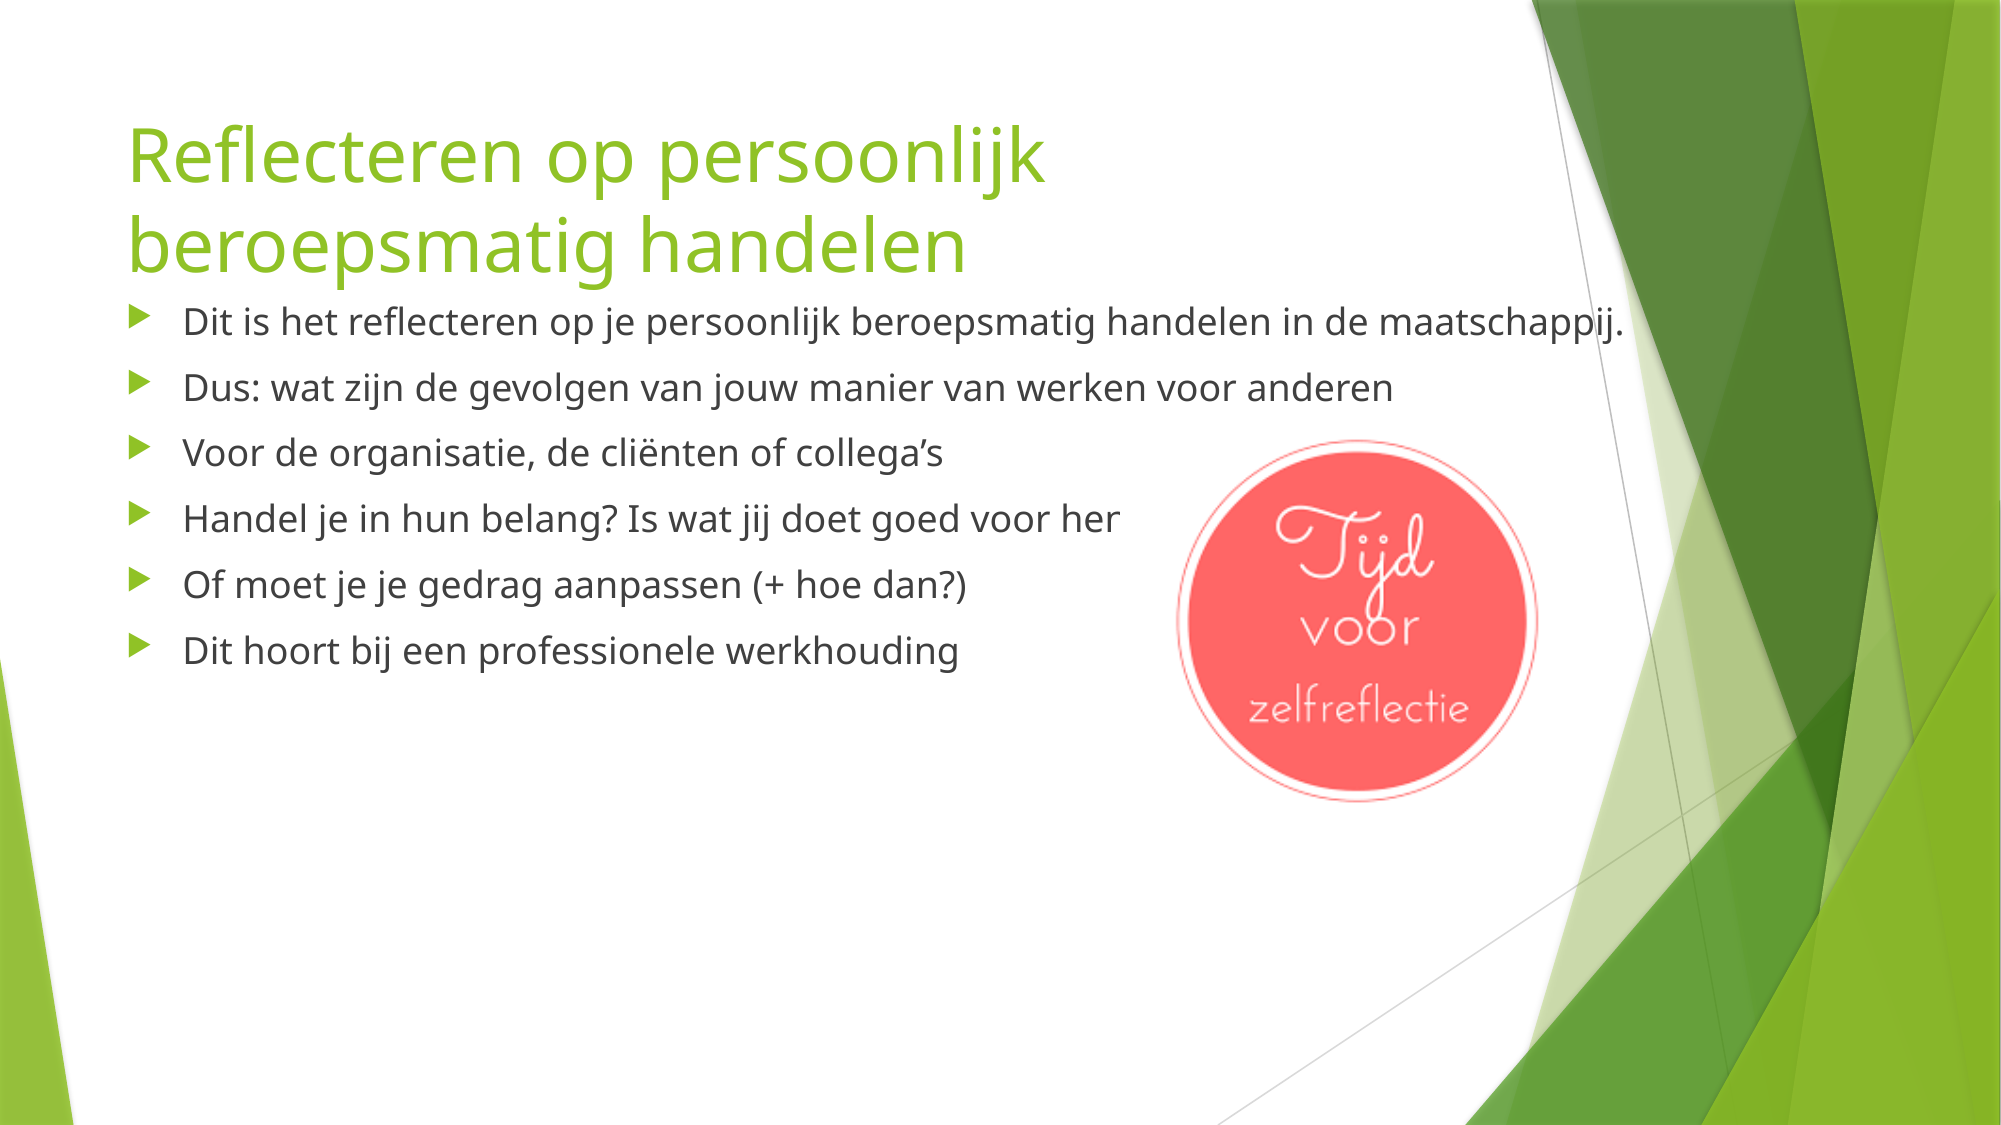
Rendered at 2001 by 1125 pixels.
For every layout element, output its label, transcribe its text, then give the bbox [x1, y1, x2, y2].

picture [1119, 427, 1581, 817]
list Dit is het reflecteren op je persoonlijk beroepsmatig handelen in de maatschappij. Dus: wat zijn de gevolgen van jouw manier van werken voor anderen Voor de organisatie, de cliënten of collega’s Handel je in hun belang? Is wat jij doet goed voor hen? Of moet je je gedrag aanpassen (+ hoe dan?) Dit hoort bij een professionele werkhouding [111, 290, 1736, 927]
title Reflecteren op persoonlijk beroepsmatig handelen [111, 99, 1522, 290]
